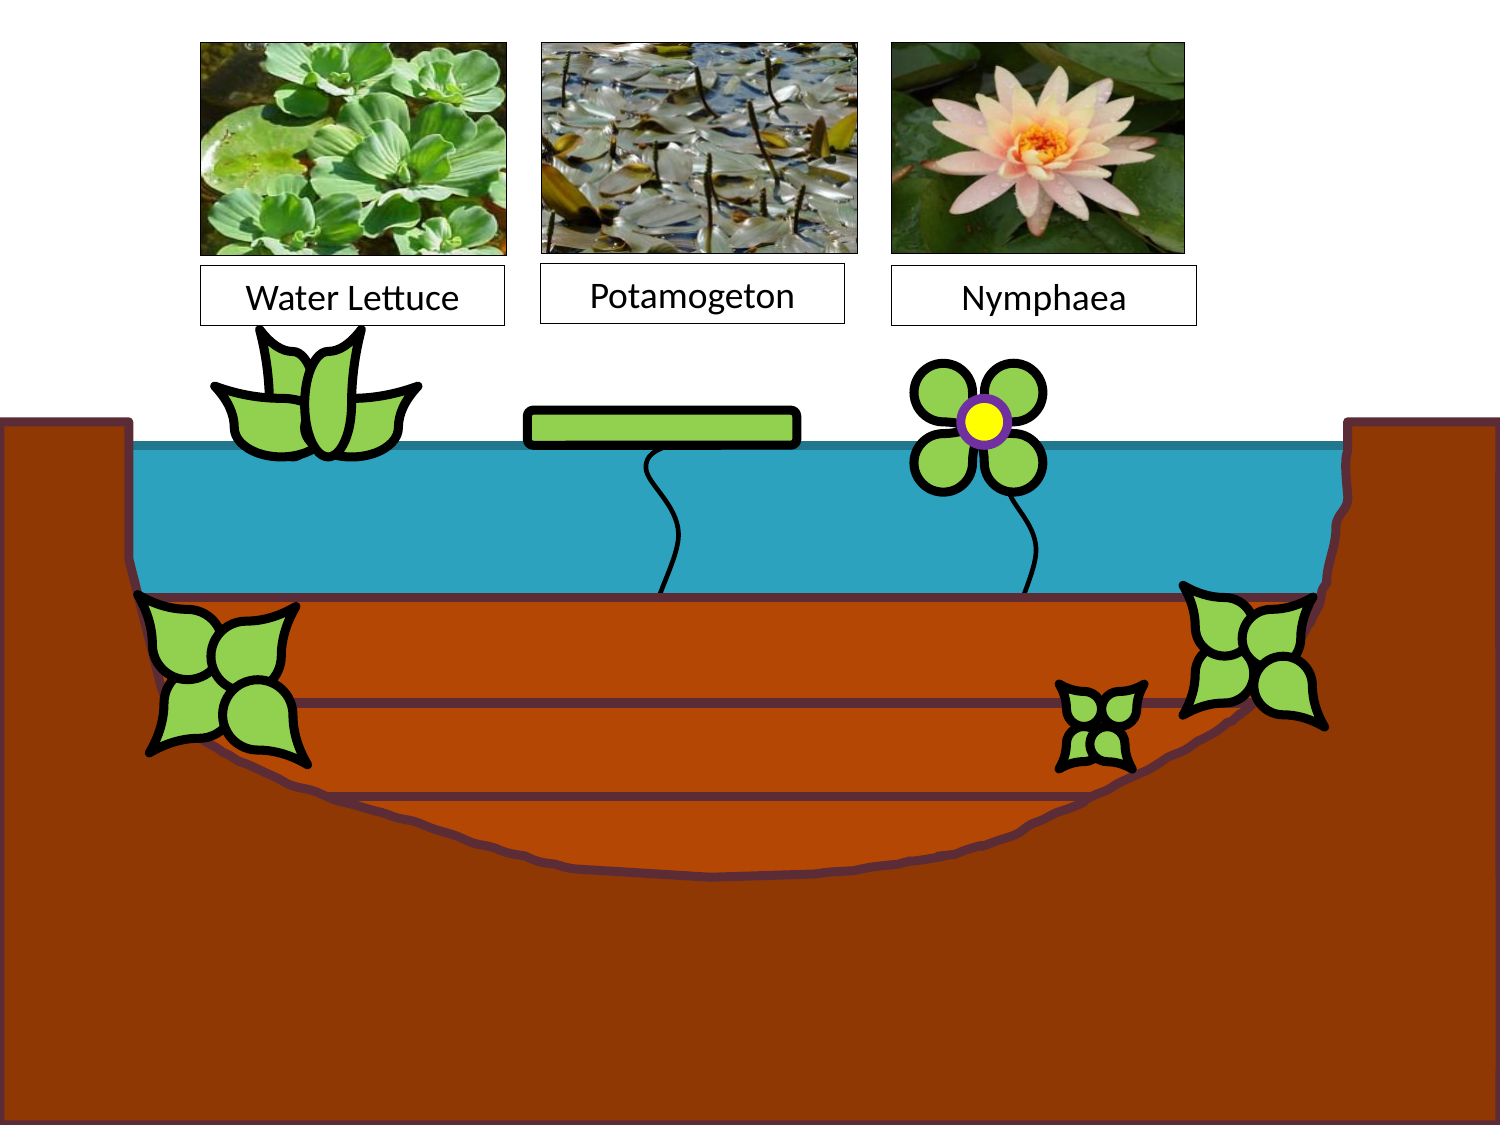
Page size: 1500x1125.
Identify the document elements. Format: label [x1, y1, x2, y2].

text_box [152, 609, 294, 751]
text_box [134, 441, 521, 593]
text_box [802, 441, 907, 593]
text_box [146, 593, 522, 708]
text_box [256, 708, 1123, 801]
text_box [234, 351, 399, 458]
text_box [802, 593, 908, 708]
text_box [527, 409, 798, 704]
text_box [1143, 708, 1211, 766]
text_box [361, 801, 1072, 872]
text_box [1072, 593, 1189, 708]
text_box [0, 417, 1500, 1125]
text_box [1195, 597, 1313, 715]
text_box [200, 42, 1197, 327]
text_box [1233, 593, 1309, 597]
text_box [913, 363, 1067, 704]
text_box [1066, 691, 1137, 762]
text_box [1072, 441, 1343, 593]
